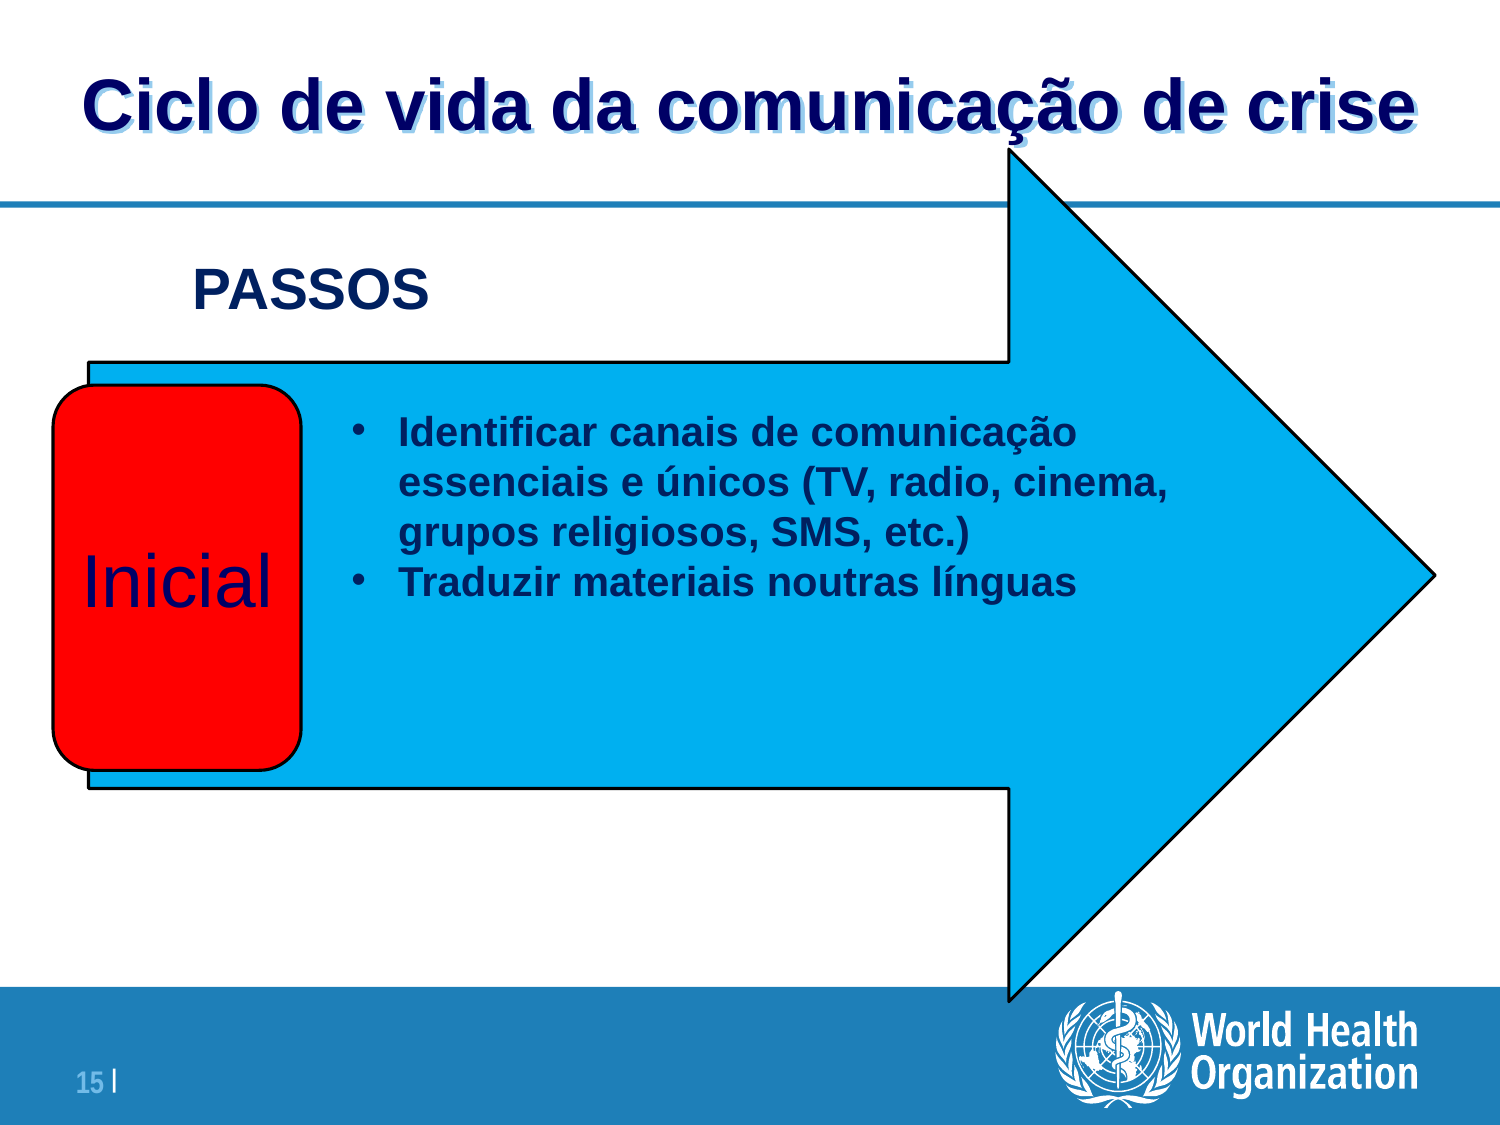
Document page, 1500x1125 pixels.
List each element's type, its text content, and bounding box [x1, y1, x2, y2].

text_box Inicial [53, 385, 302, 771]
text_box PASSOS [177, 243, 446, 329]
title Ciclo de vida da comunicação de crise [0, 0, 1500, 204]
text_box [88, 149, 1436, 1002]
text_box Identificar canais de comunicação essenciais e únicos (TV, radio, cinema, grupos religiosos, SMS, etc.) Traduzir materiais noutras línguas [336, 397, 1282, 612]
